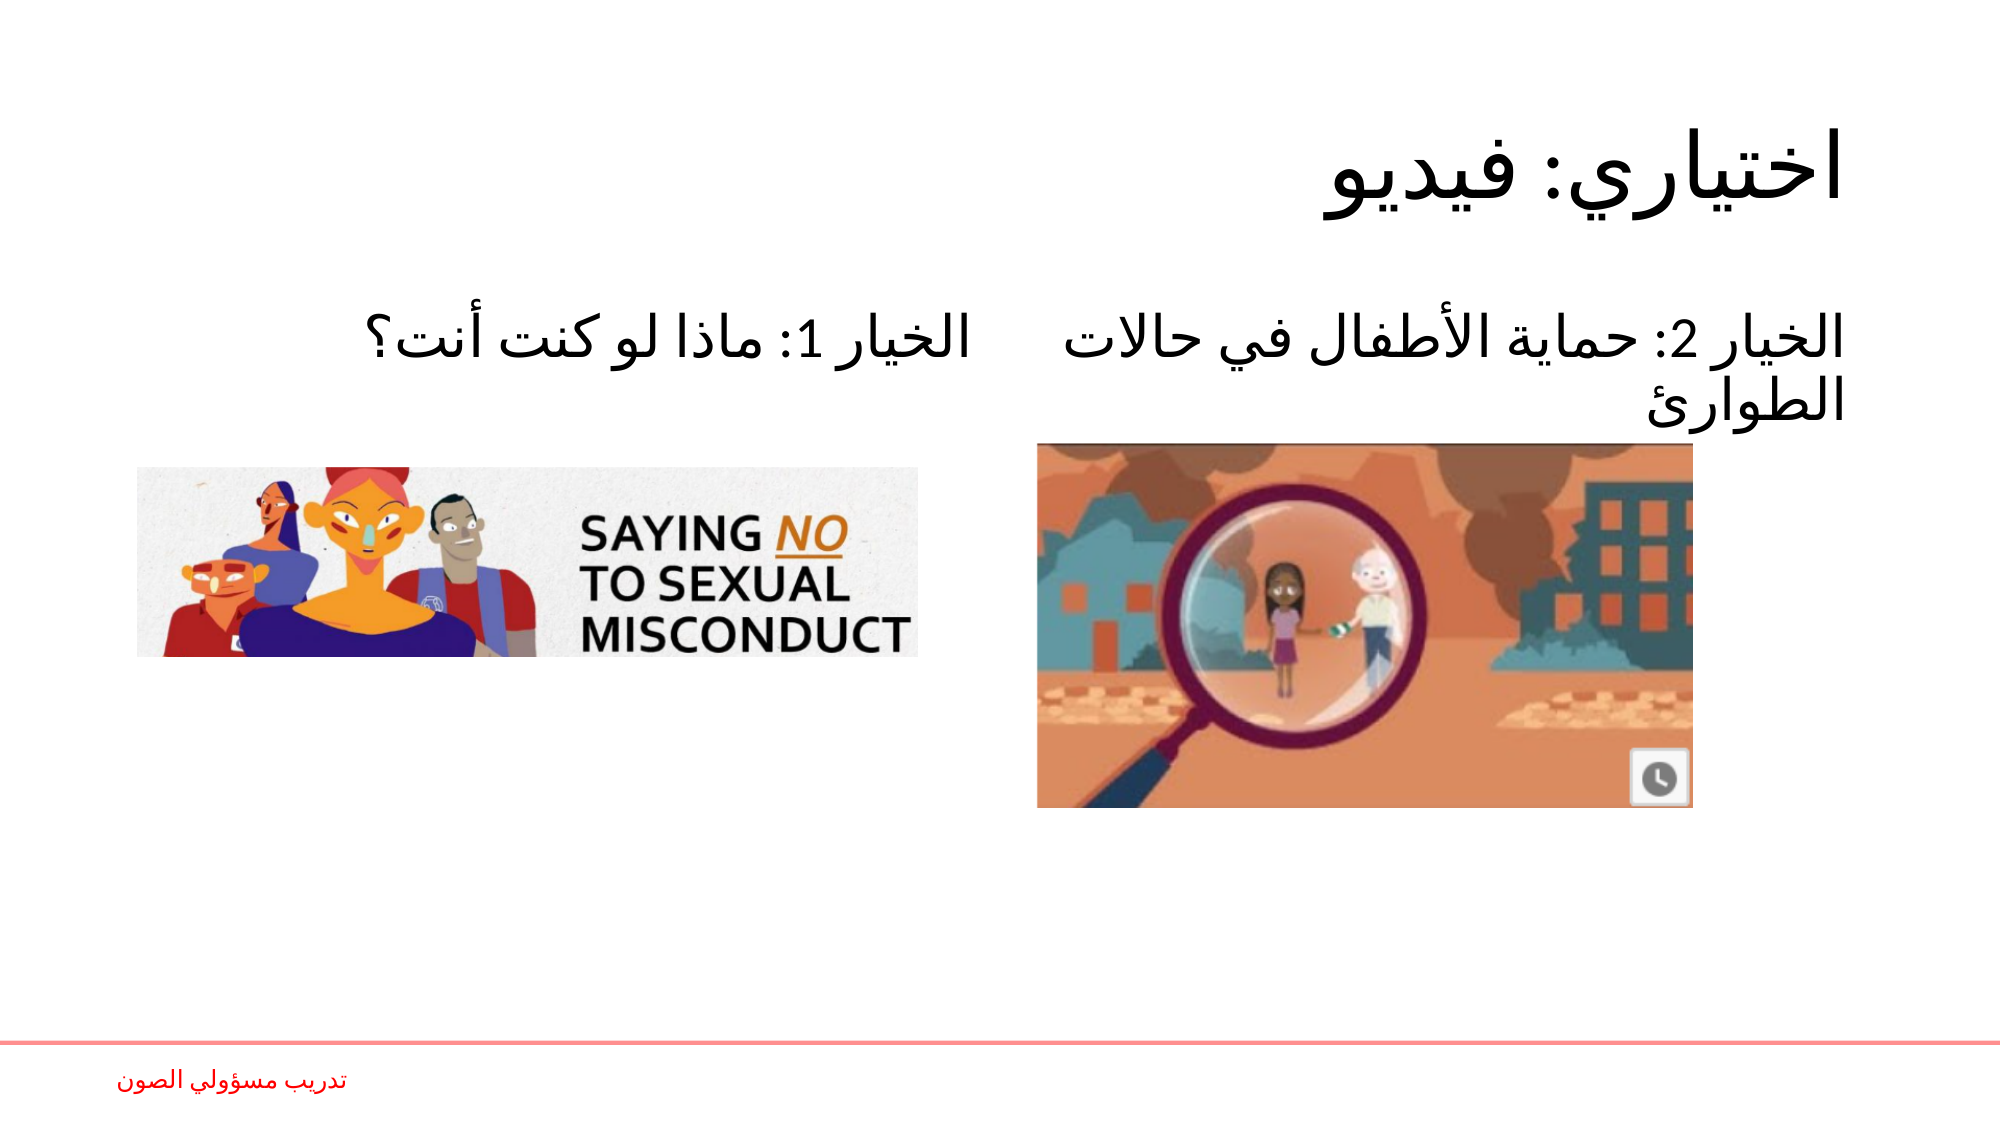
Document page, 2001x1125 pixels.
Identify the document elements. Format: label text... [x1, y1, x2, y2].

picture [1028, 438, 1693, 808]
list الخيار 1: ماذا لو كنت أنت؟ [137, 299, 988, 1014]
picture [137, 463, 918, 657]
title اختياري: فيديو [137, 59, 1863, 278]
footer تدريب مسؤولي الصون [101, 1054, 777, 1109]
list الخيار 2: حماية الأطفال في حالات الطوارئ [1012, 299, 1863, 1014]
